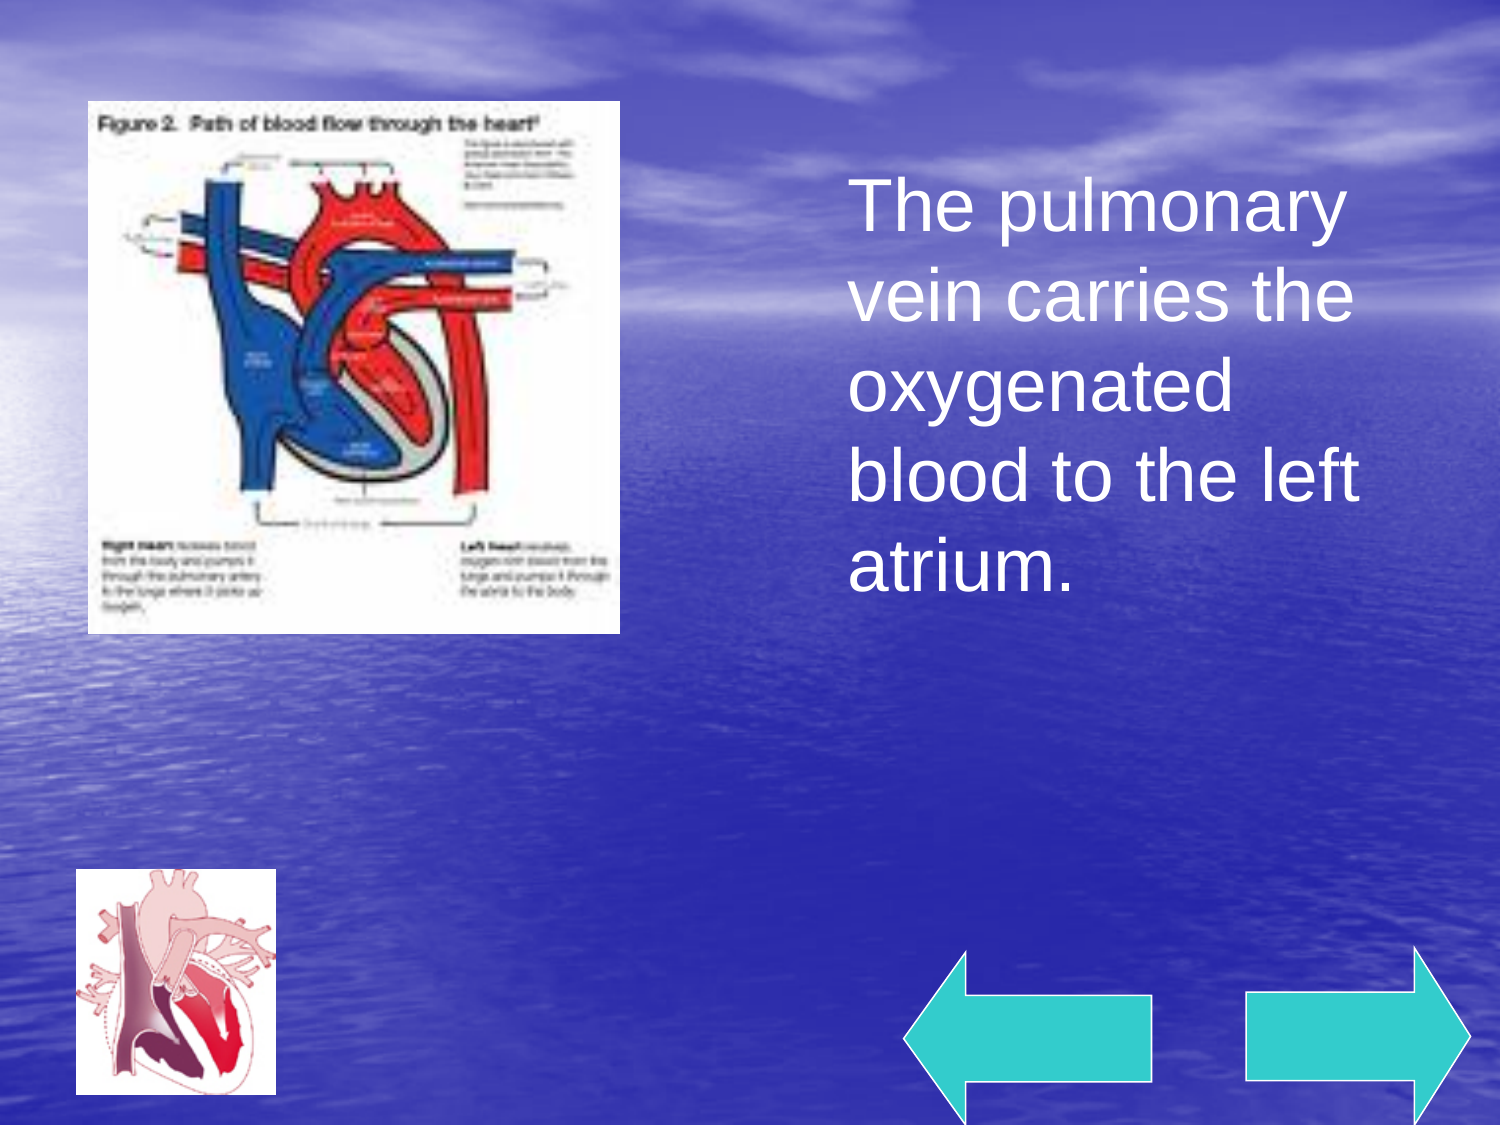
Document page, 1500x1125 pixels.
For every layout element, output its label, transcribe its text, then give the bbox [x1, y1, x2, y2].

picture [88, 101, 621, 634]
text_box The pulmonary vein carries the oxygenated blood to the left atrium. [832, 148, 1412, 614]
text_box [1246, 947, 1471, 1125]
text_box [903, 952, 1152, 1125]
picture [76, 869, 276, 1095]
